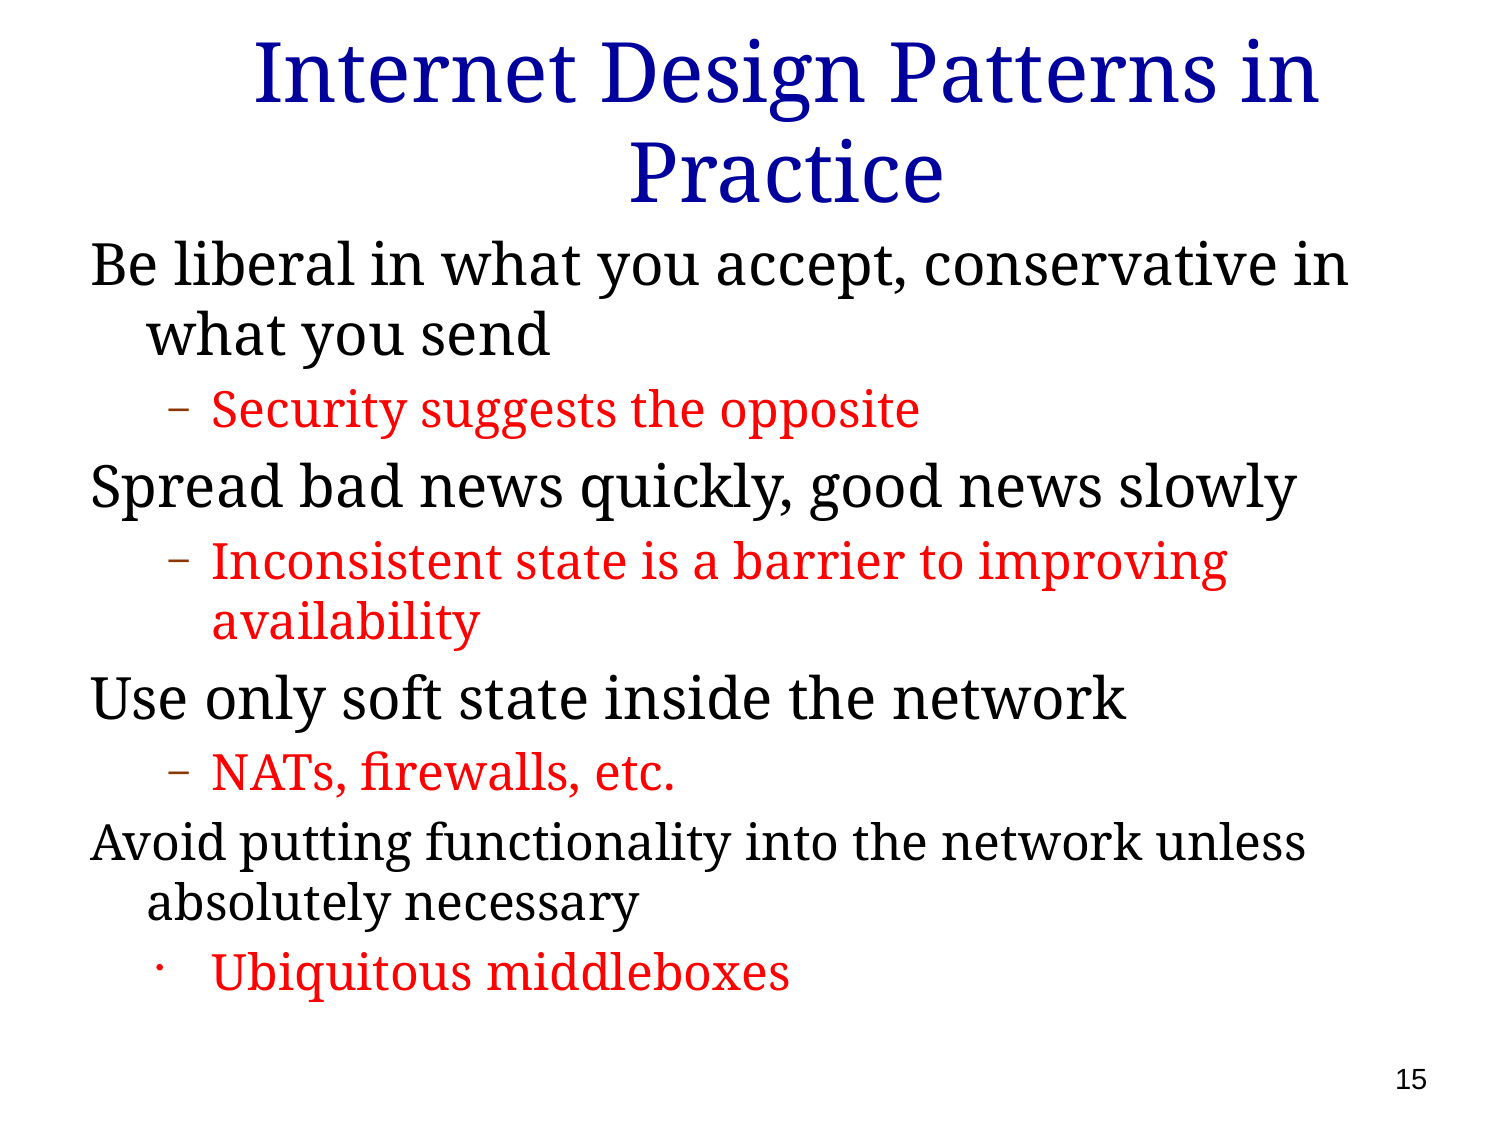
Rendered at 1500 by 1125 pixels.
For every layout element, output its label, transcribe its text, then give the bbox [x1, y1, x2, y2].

list Be liberal in what you accept, conservative in what you send Security suggests the opposite Spread bad news quickly, good news slowly Inconsistent state is a barrier to improving availability Use only soft state inside the network NATs, firewalls, etc. Avoid putting functionality into the network unless absolutely necessary Ubiquitous middleboxes [74, 219, 1426, 963]
slide_number 15 [1092, 1024, 1443, 1103]
title Internet Design Patterns in Practice [74, 47, 1500, 191]
